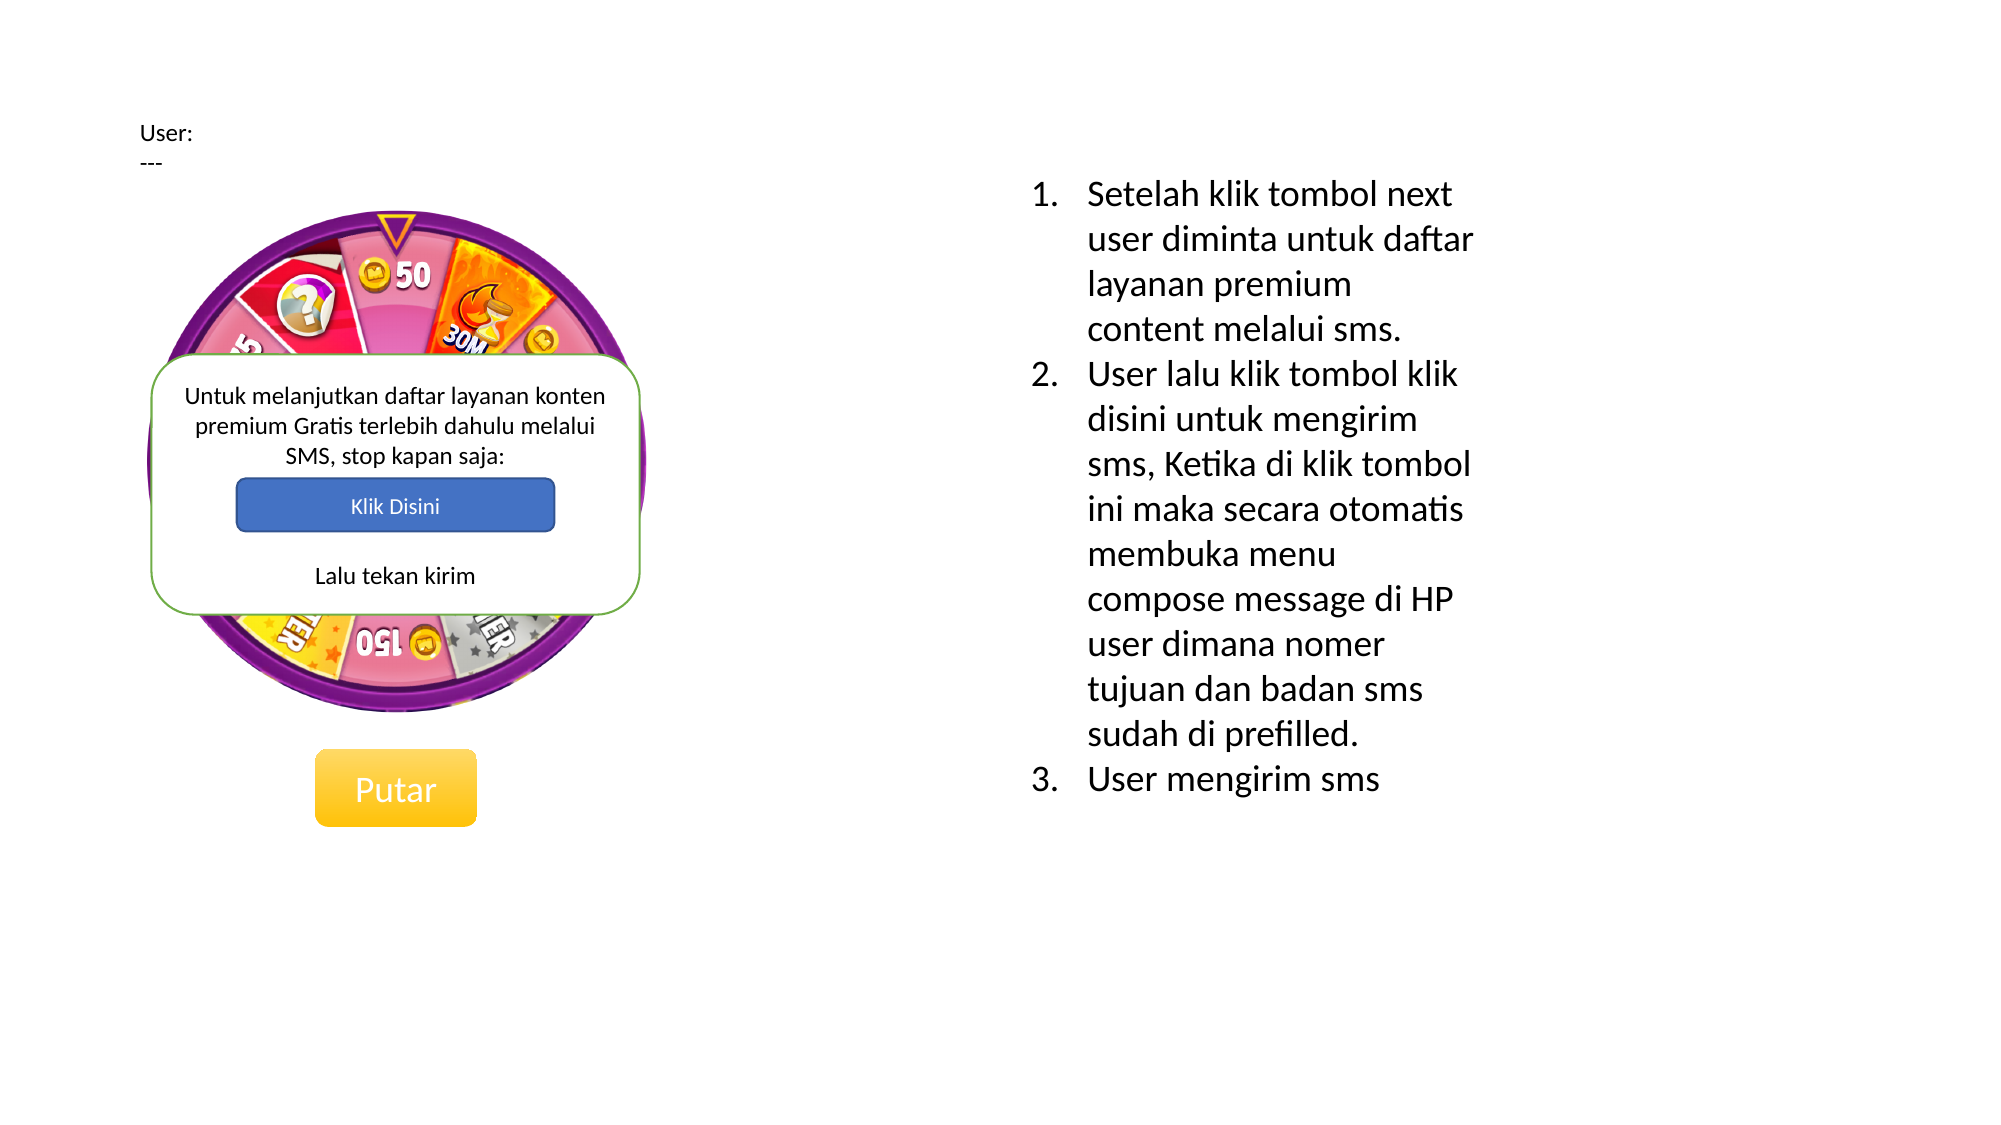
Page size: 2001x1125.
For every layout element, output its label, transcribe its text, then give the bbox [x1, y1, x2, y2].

text_box Putar [315, 748, 478, 827]
text_box User: --- [124, 108, 465, 184]
picture [137, 184, 656, 730]
text_box Setelah klik tombol next user diminta untuk daftar layanan premium content melalui sms. User lalu klik tombol klik disini untuk mengirim sms, Ketika di klik tombol ini maka secara otomatis membuka menu compose message di HP user dimana nomer tujuan dan badan sms sudah di prefilled. User mengirim sms [1016, 161, 1492, 807]
